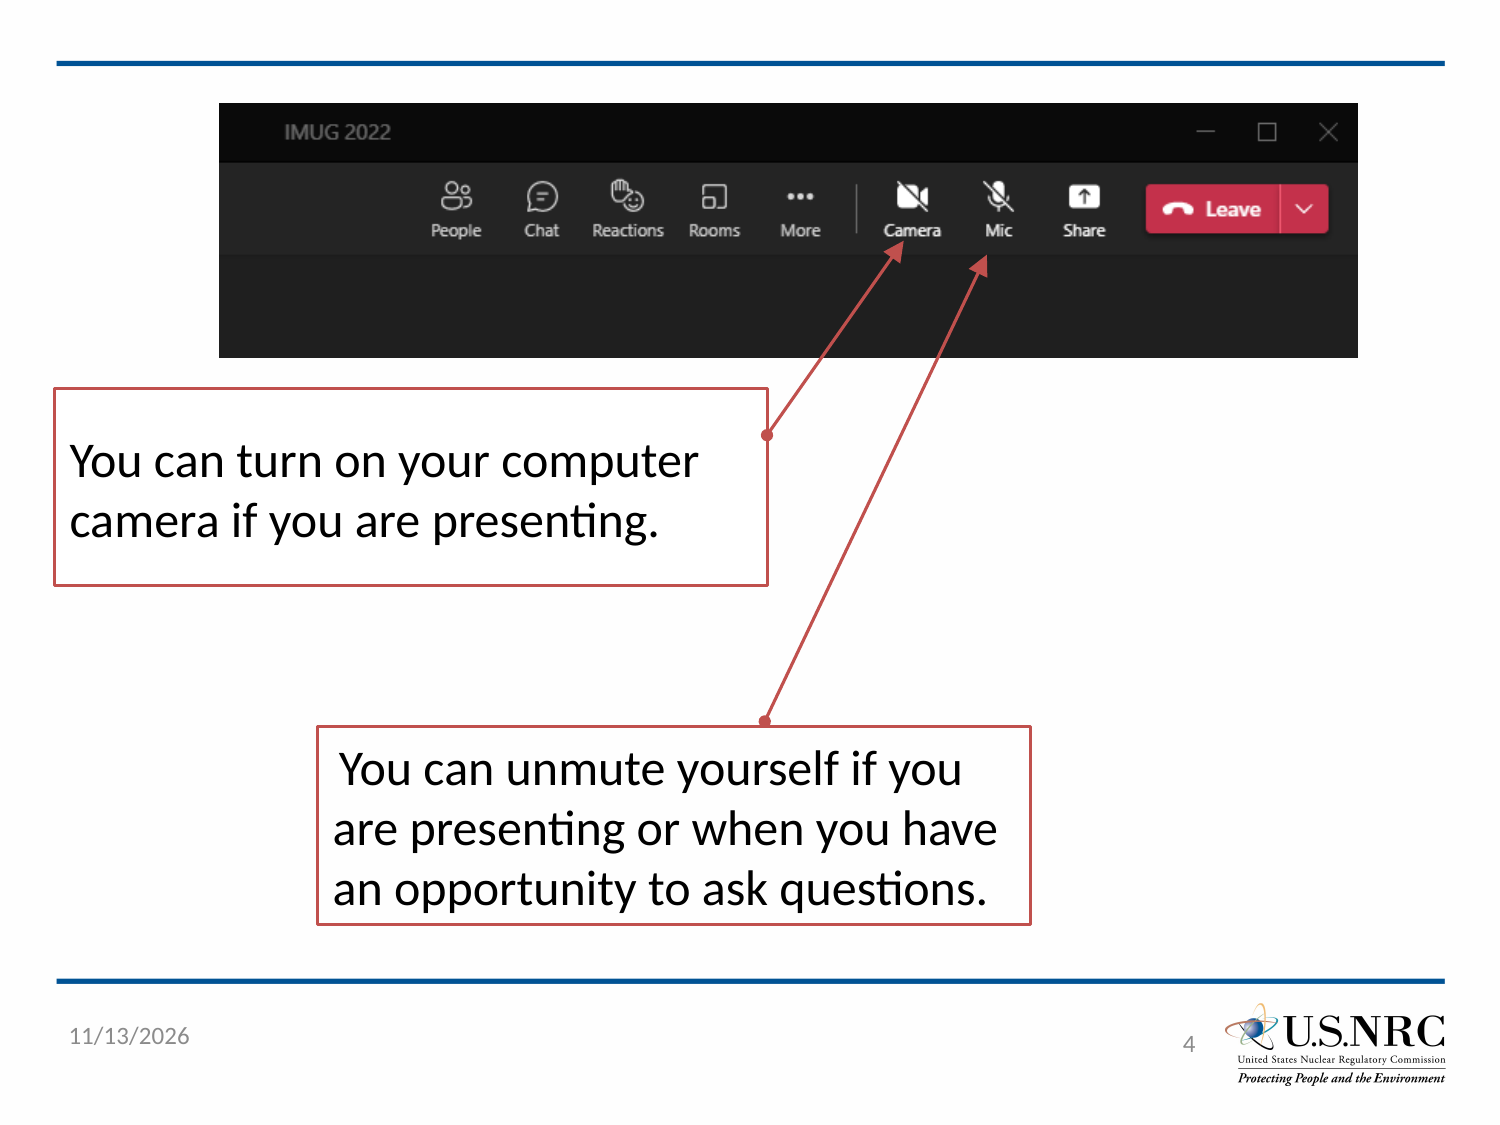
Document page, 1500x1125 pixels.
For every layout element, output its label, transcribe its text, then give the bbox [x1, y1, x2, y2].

text_box You can turn on your computer camera if you are presenting. [53, 367, 818, 588]
text_box You can unmute yourself if you are presenting or when you have an opportunity to ask questions. [316, 367, 1032, 926]
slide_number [53, 1004, 404, 1065]
picture [0, 0, 1500, 1125]
slide_number 4 [1030, 1012, 1211, 1073]
